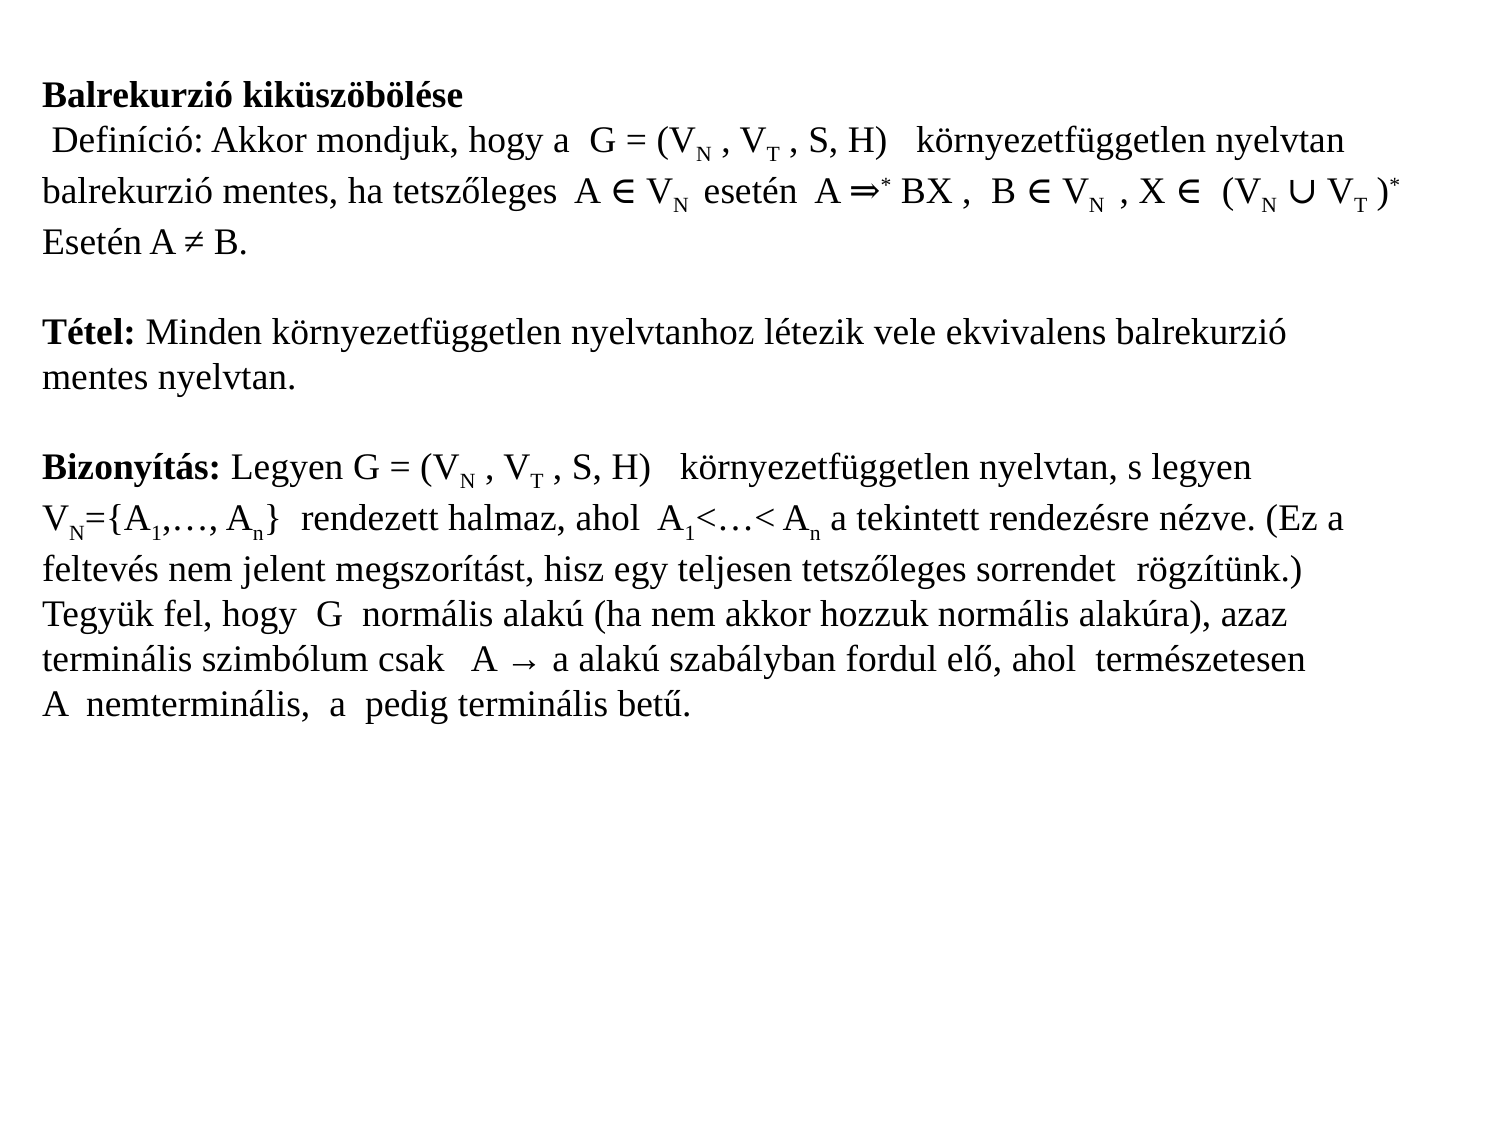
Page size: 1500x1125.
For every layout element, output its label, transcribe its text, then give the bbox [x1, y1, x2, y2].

text_box Balrekurzió kiküszöbölése Definíció: Akkor mondjuk, hogy a G = (VN , VT , S, H) környezetfüggetlen nyelvtan balrekurzió mentes, ha tetszőleges A ∈ VN esetén A ⇒* BX , B ∈ VN , X ∈ (VN ∪ VT )* Esetén A ≠ B. Tétel: Minden környezetfüggetlen nyelvtanhoz létezik vele ekvivalens balrekurzió mentes nyelvtan. Bizonyítás: Legyen G = (VN , VT , S, H) környezetfüggetlen nyelvtan, s legyen VN={A1,…, An} rendezett halmaz, ahol A1<…< An a tekintett rendezésre nézve. (Ez a feltevés nem jelent megszorítást, hisz egy teljesen tetszőleges sorrendet rögzítünk.) Tegyük fel, hogy G normális alakú (ha nem akkor hozzuk normális alakúra), azaz terminális szimbólum csak A → a alakú szabályban fordul elő, ahol természetesen A nemterminális, a pedig terminális betű. [27, 62, 1425, 782]
